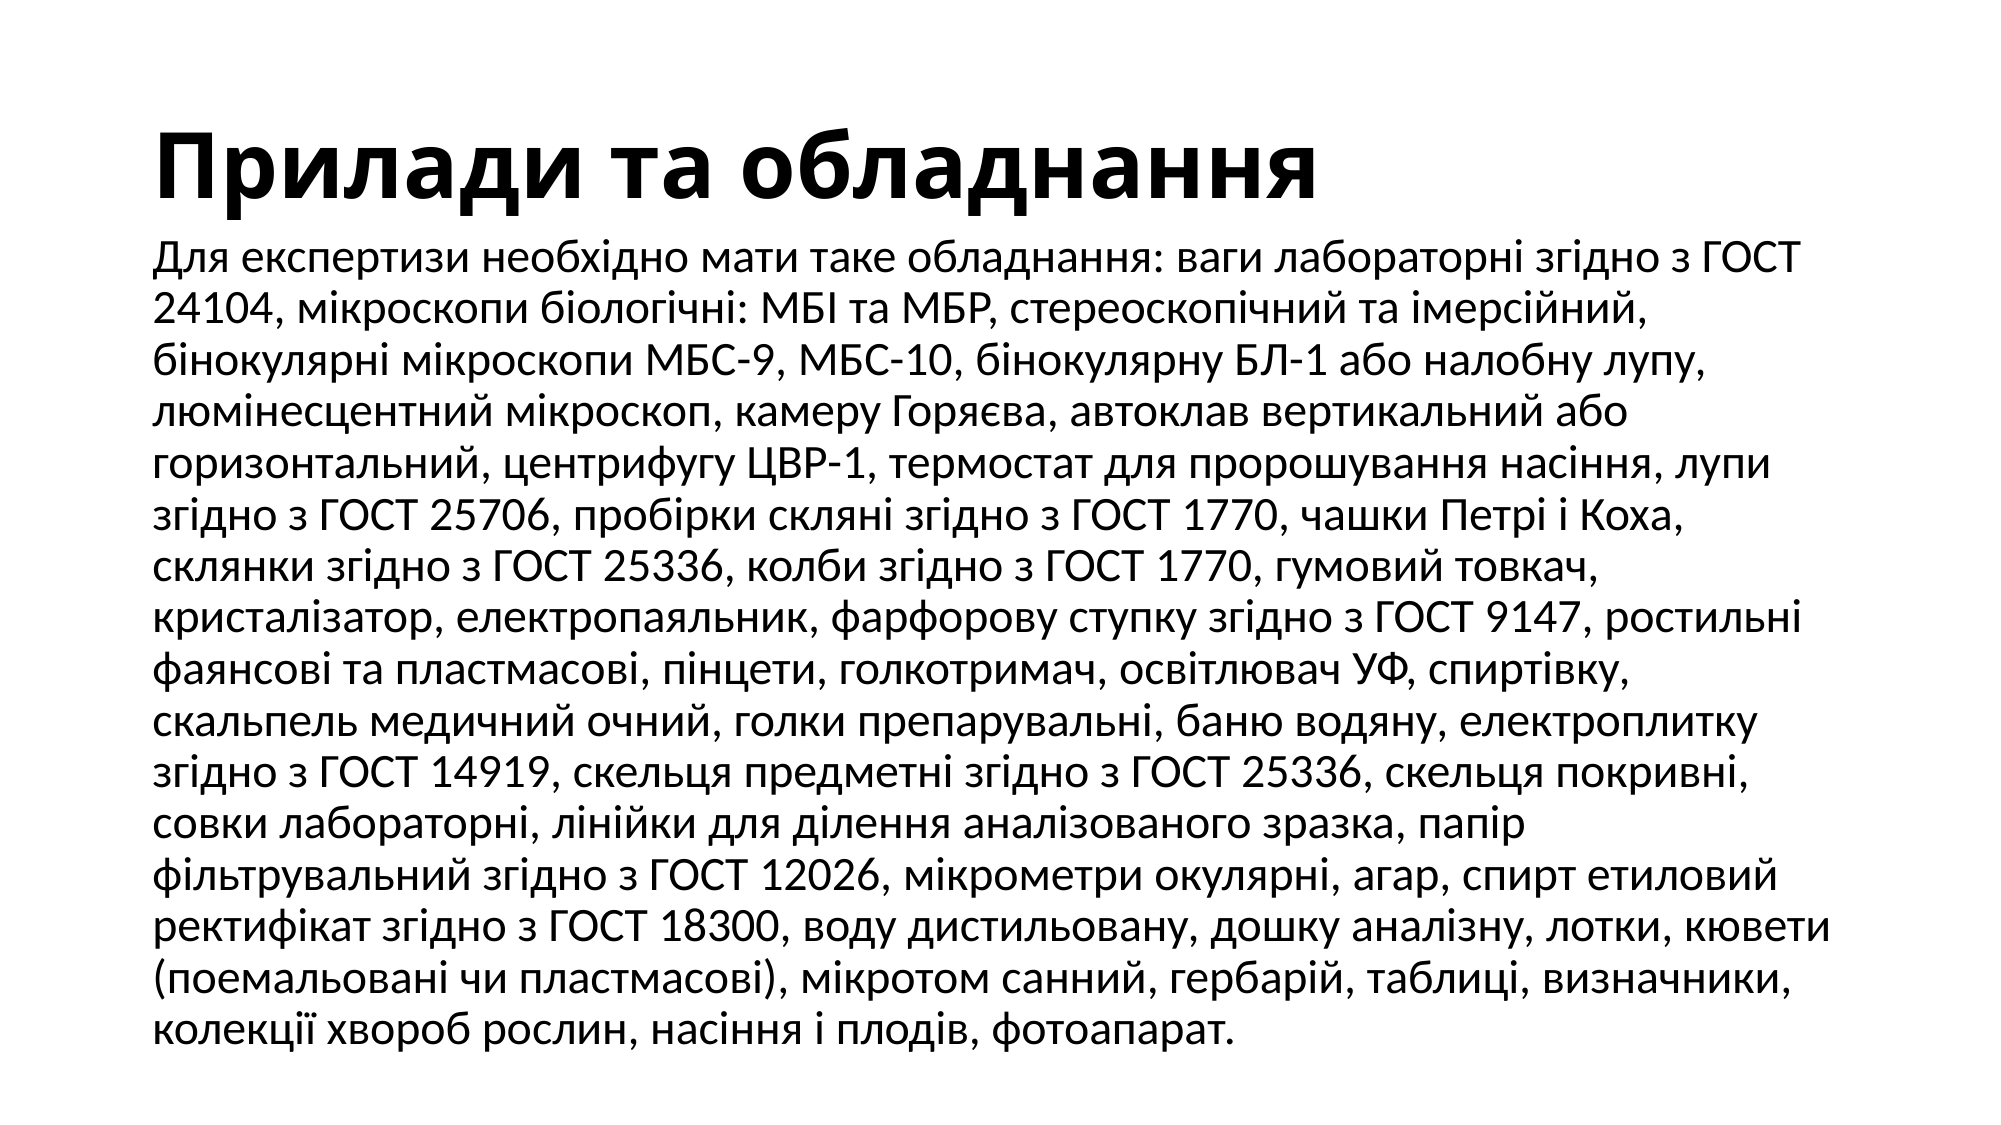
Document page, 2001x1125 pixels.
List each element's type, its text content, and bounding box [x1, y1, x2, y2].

title Прилади та обладнання [137, 59, 1863, 223]
list Для експертизи необхідно мати таке обладнання: ваги лабораторні згідно з ГОСТ 24104, мікроскопи біологічні: МБІ та МБР, стереоскопічний та імерсійний, бінокулярні мікроскопи МБС-9, МБС-10, бінокулярну БЛ-1 або налобну лупу, люмінесцентний мікроскоп, камеру Горяєва, автоклав вертикальний або горизонтальний, центрифугу ЦВР-1, термостат для пророшування насіння, лупи згідно з ГОСТ 25706, пробірки скляні згідно з ГОСТ 1770, чашки Петрі і Коха, склянки згідно з ГОСТ 25336, колби згідно з ГОСТ 1770, гумовий товкач, кристалізатор, електропаяльник, фарфорову ступку згідно з ГОСТ 9147, ростильні фаянсові та пластмасові, пінцети, голкотримач, освітлювач УФ, спиртівку, скальпель медичний очний, голки препарувальні, баню водяну, електроплитку згідно з ГОСТ 14919, скельця предметні згідно з ГОСТ 25336, скельця покривні, совки лабораторні, лінійки для ділення аналізованого зразка, папір фільтрувальний згідно з ГОСТ 12026, мікрометри окулярні, агар, спирт етиловий ректифікат згідно з ГОСТ 18300, воду дистильовану, дошку аналізну, лотки, кювети (поемальовані чи пластмасові), мікротом санний, гербарій, таблиці, визначники, колекції хвороб рослин, насіння і плодів, фотоапарат. [137, 223, 1863, 1066]
